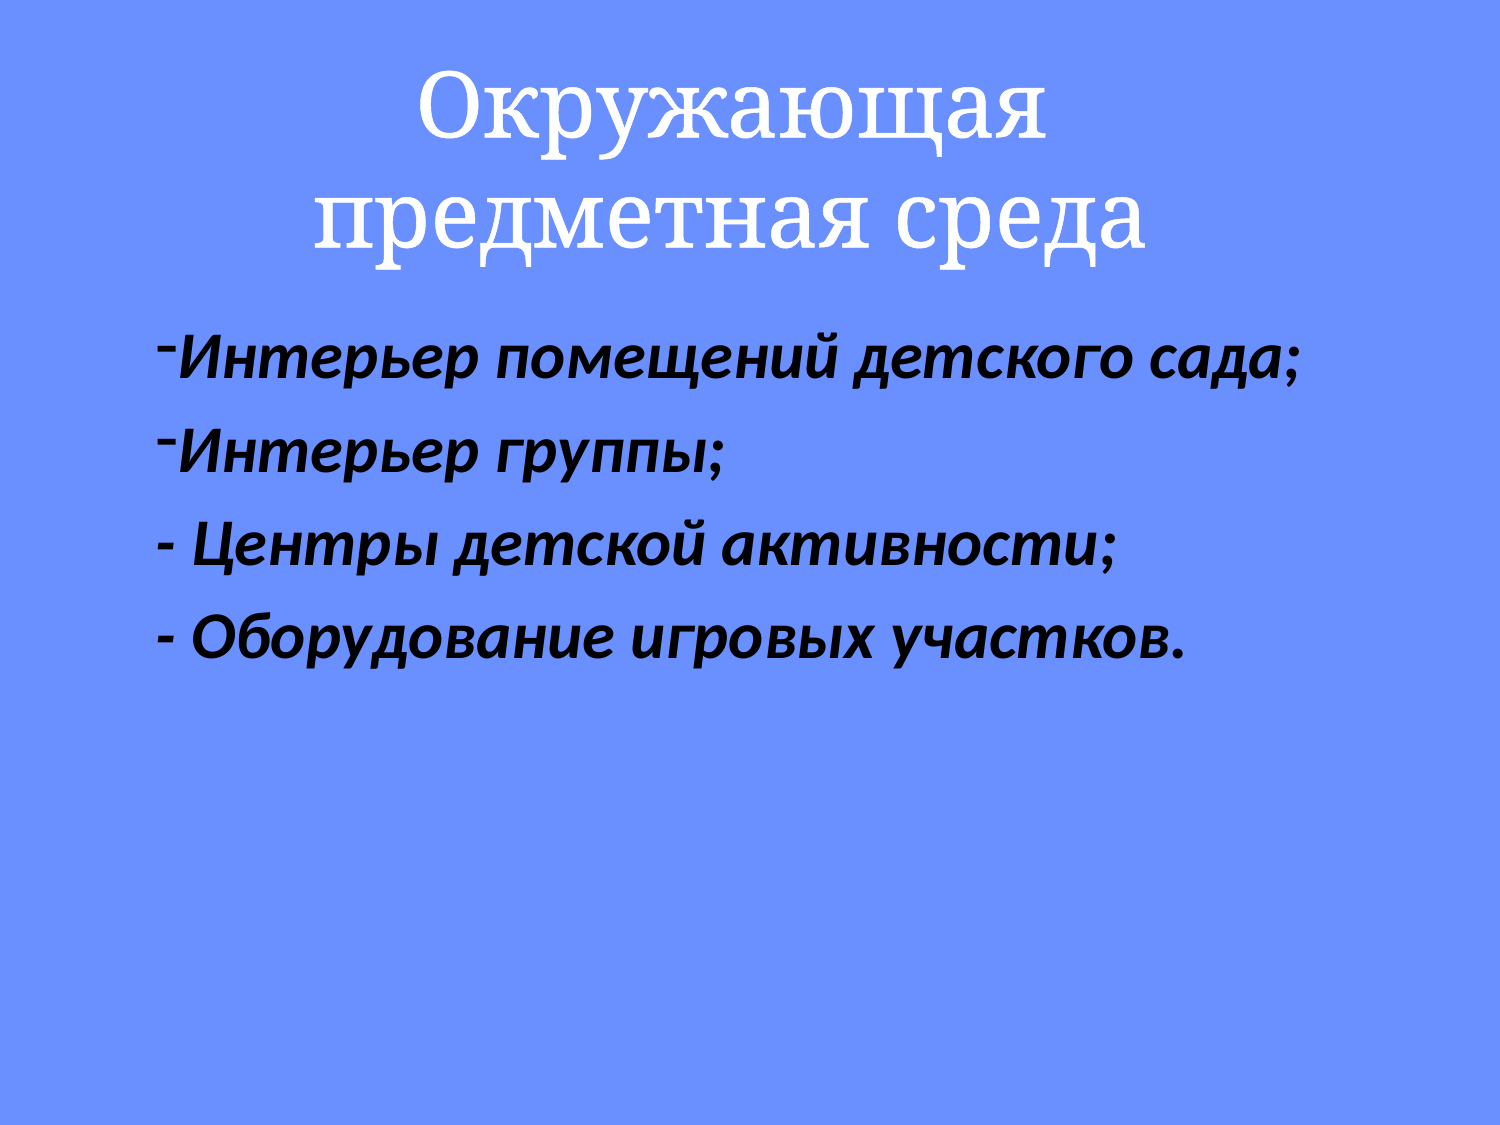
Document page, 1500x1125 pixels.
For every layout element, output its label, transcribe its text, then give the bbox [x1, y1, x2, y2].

subtitle Интерьер помещений детского сада; Интерьер группы; - Центры детской активности; - Оборудование игровых участков. [140, 304, 1442, 1079]
title Окружающая предметная среда [105, 35, 1381, 277]
